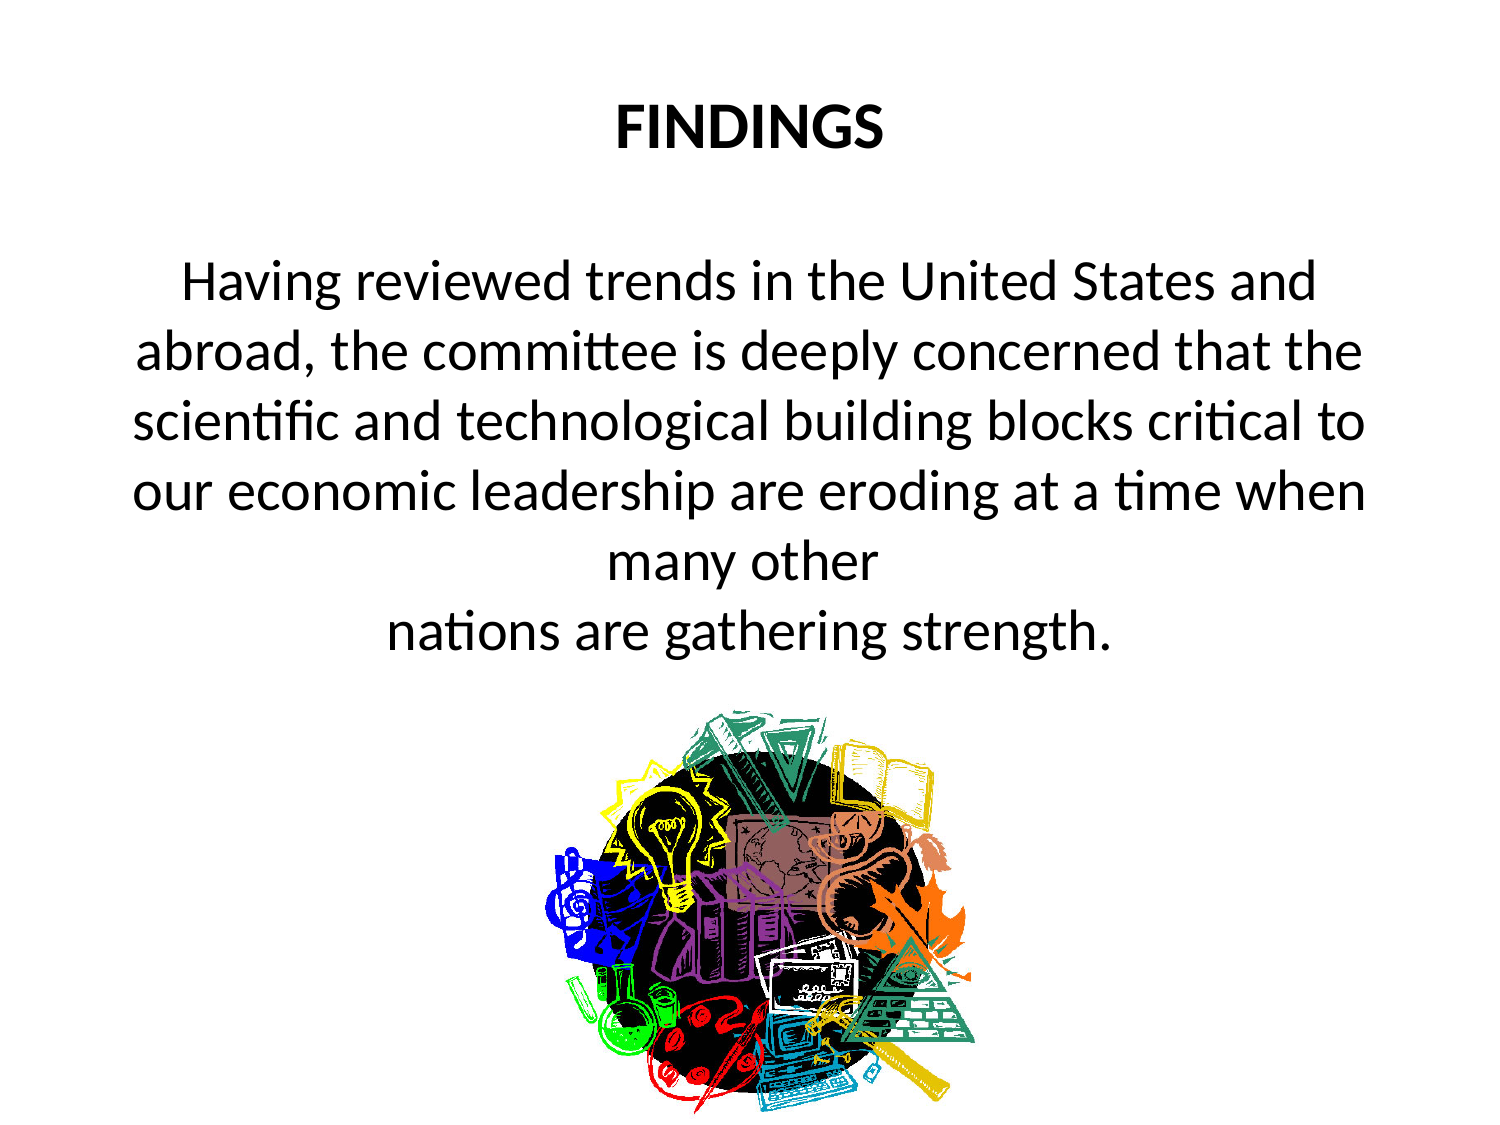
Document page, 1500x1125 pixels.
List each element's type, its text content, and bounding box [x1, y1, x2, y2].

picture [537, 703, 985, 1125]
text_box FINDINGS Having reviewed trends in the United States and abroad, the committee is deeply concerned that the scientific and technological building blocks critical to our economic leadership are eroding at a time when many other nations are gathering strength. [87, 74, 1413, 790]
